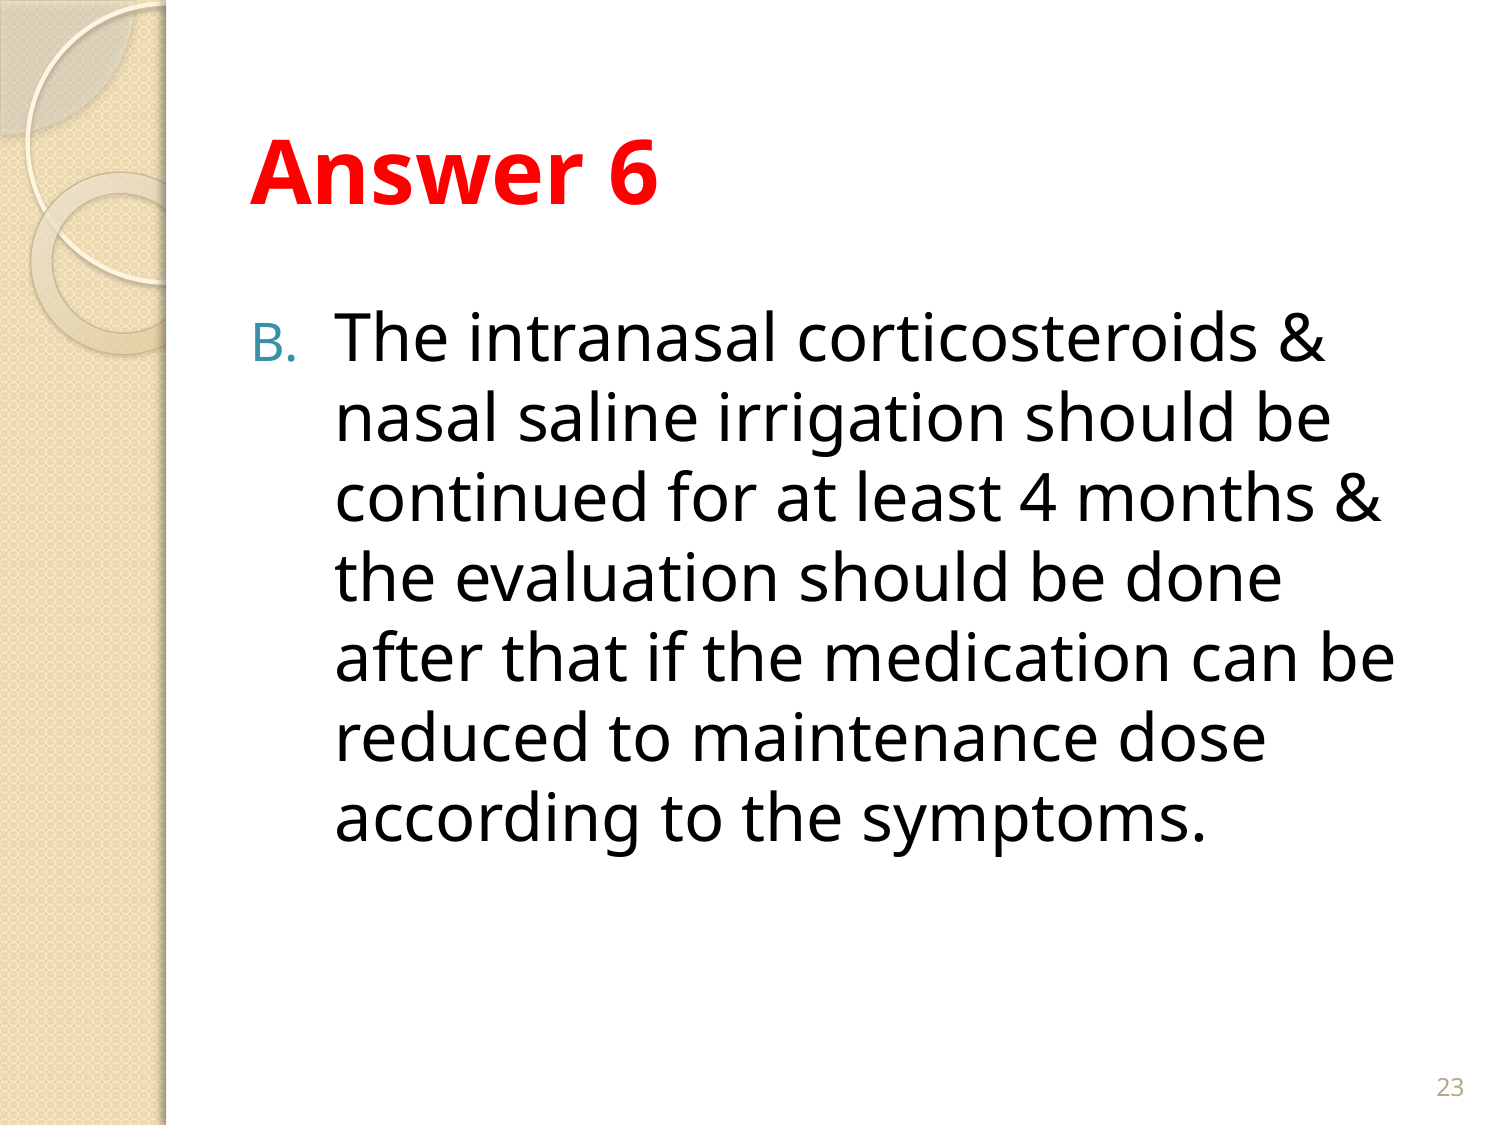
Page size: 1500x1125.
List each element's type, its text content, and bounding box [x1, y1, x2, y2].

list The intranasal corticosteroids & nasal saline irrigation should be continued for at least 4 months & the evaluation should be done after that if the medication can be reduced to maintenance dose according to the symptoms. [235, 287, 1438, 1075]
slide_number 23 [1413, 1034, 1488, 1113]
title Answer 6 [235, 75, 1466, 263]
